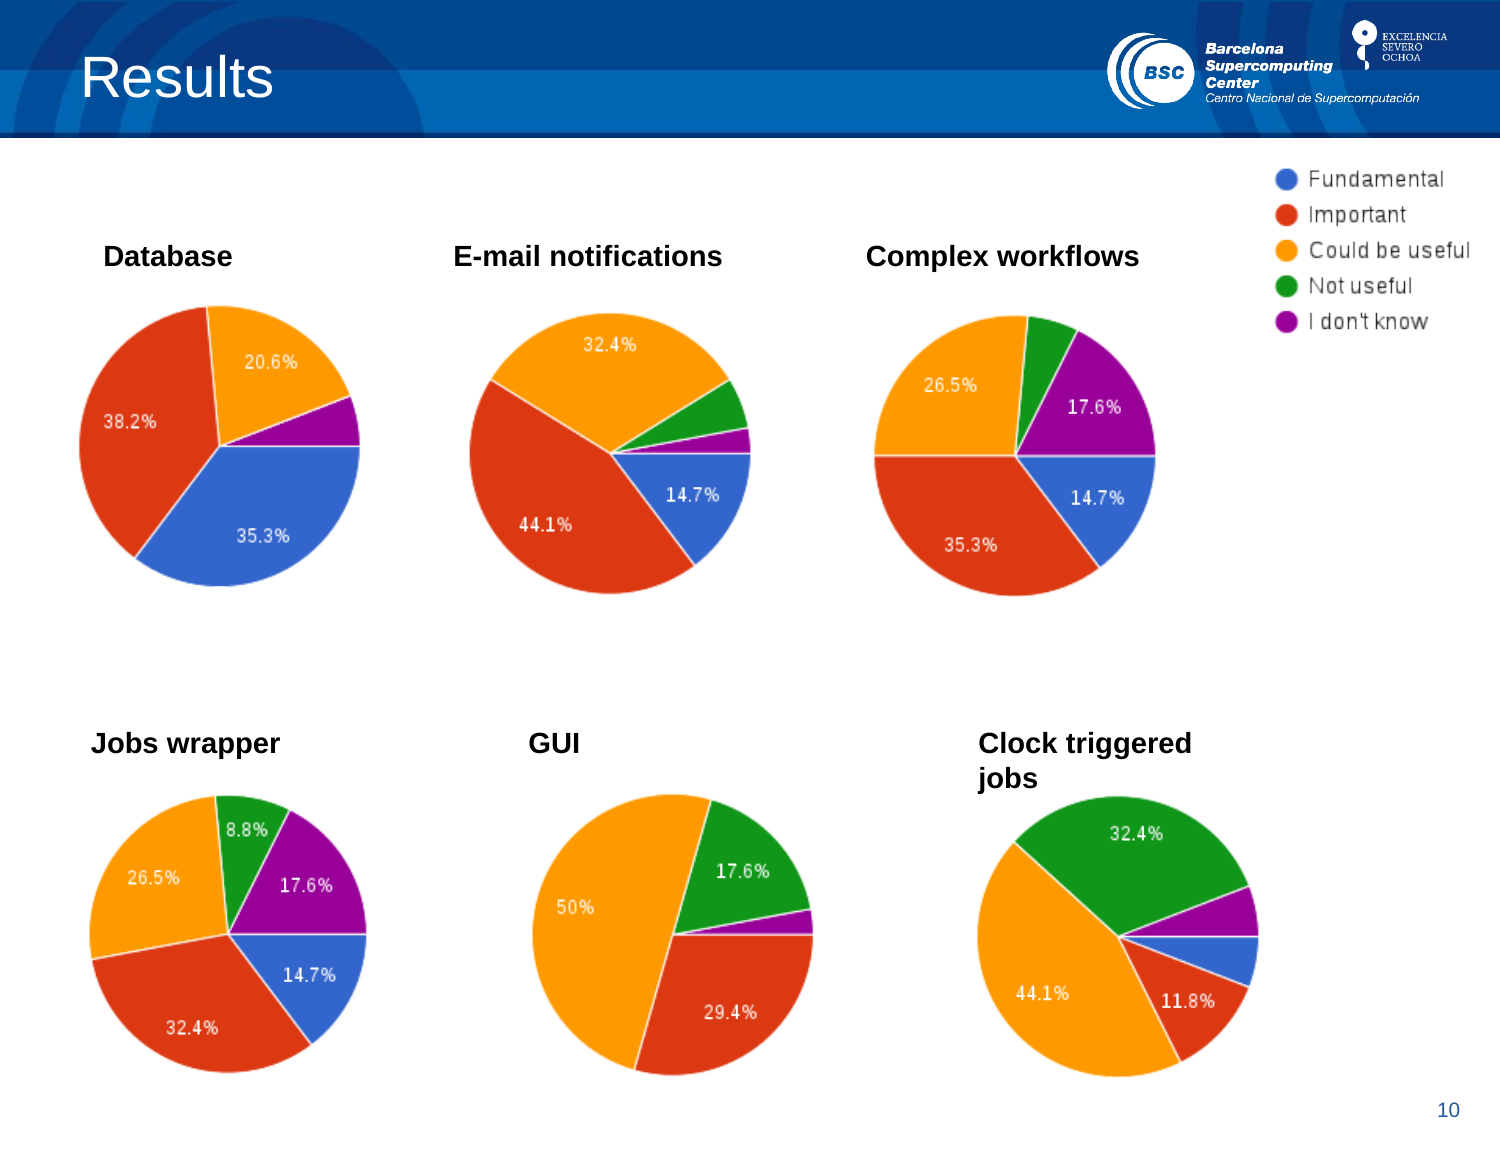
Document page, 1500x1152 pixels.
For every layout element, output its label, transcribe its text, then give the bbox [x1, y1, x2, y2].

picture [845, 295, 1190, 616]
picture [926, 770, 1315, 1102]
text_box E-mail notifications [438, 222, 824, 283]
picture [499, 770, 846, 1096]
text_box Jobs wrapper [75, 709, 354, 768]
text_box Clock triggered jobs [963, 709, 1276, 768]
text_box GUI [513, 709, 599, 768]
title Results [65, 23, 1081, 138]
picture [0, 0, 1500, 138]
picture [41, 275, 399, 607]
text_box Database [88, 222, 281, 273]
picture [423, 295, 796, 613]
picture [1259, 150, 1490, 358]
picture [44, 770, 402, 1098]
text_box Complex workflows [850, 222, 1164, 283]
